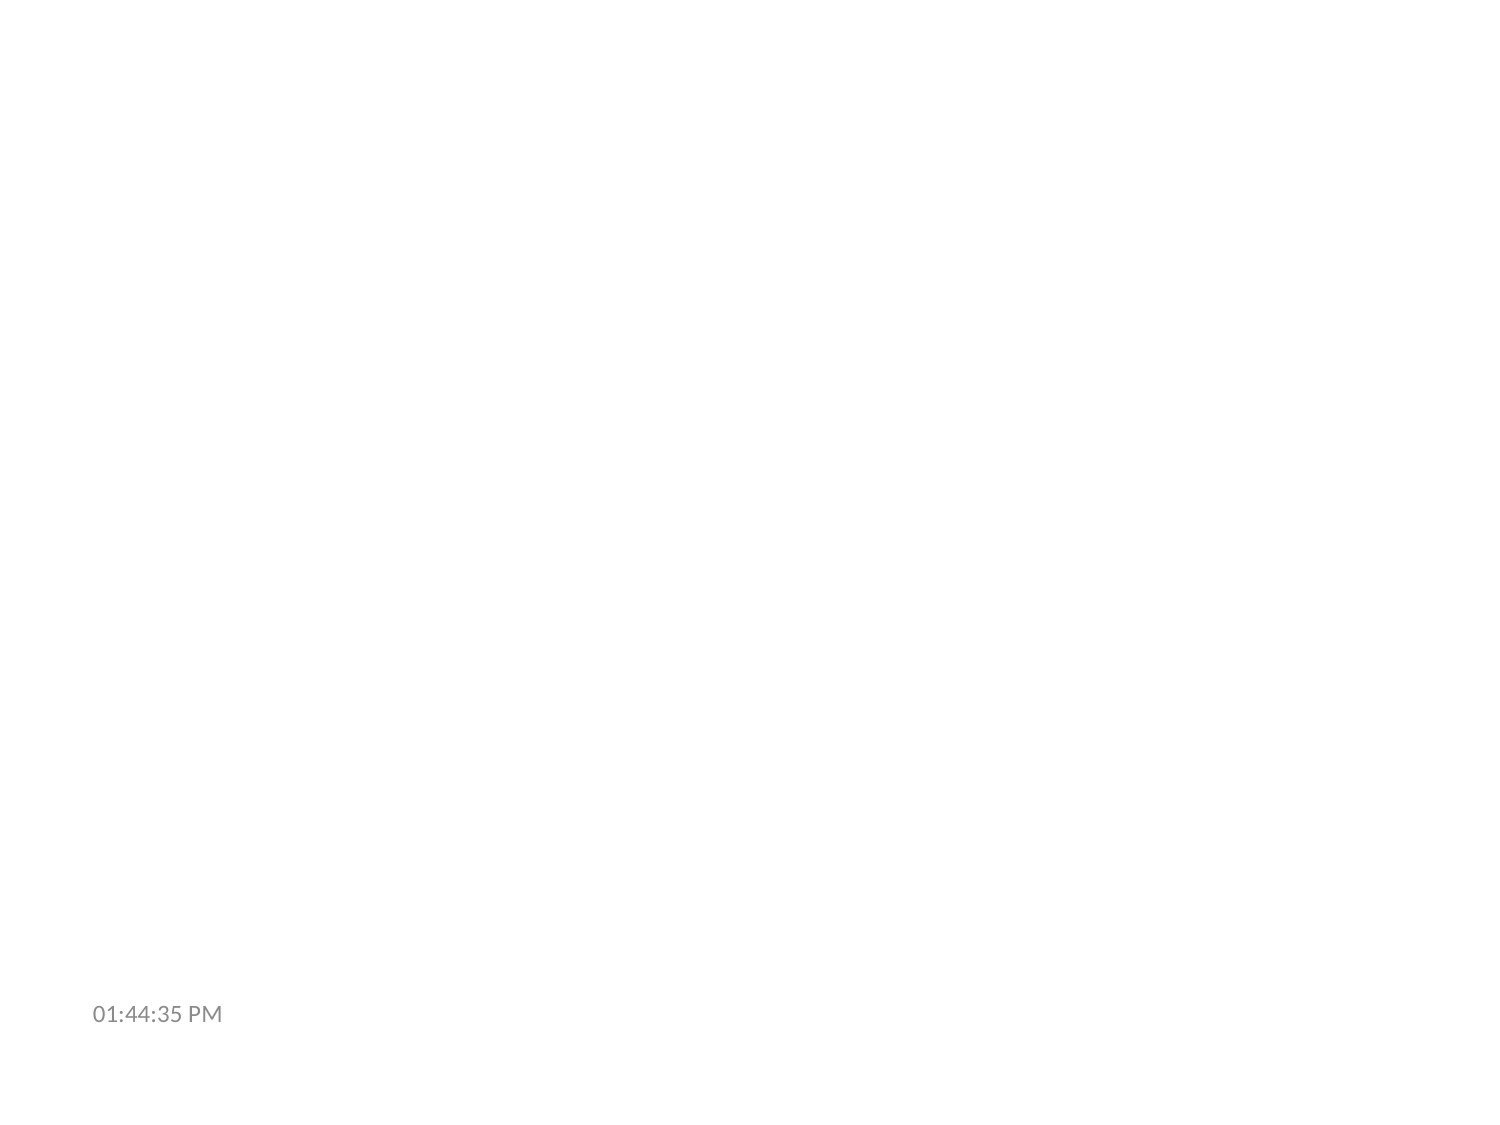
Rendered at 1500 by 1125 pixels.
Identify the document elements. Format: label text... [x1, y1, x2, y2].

text_box 3:35:09 PM [77, 982, 428, 1043]
